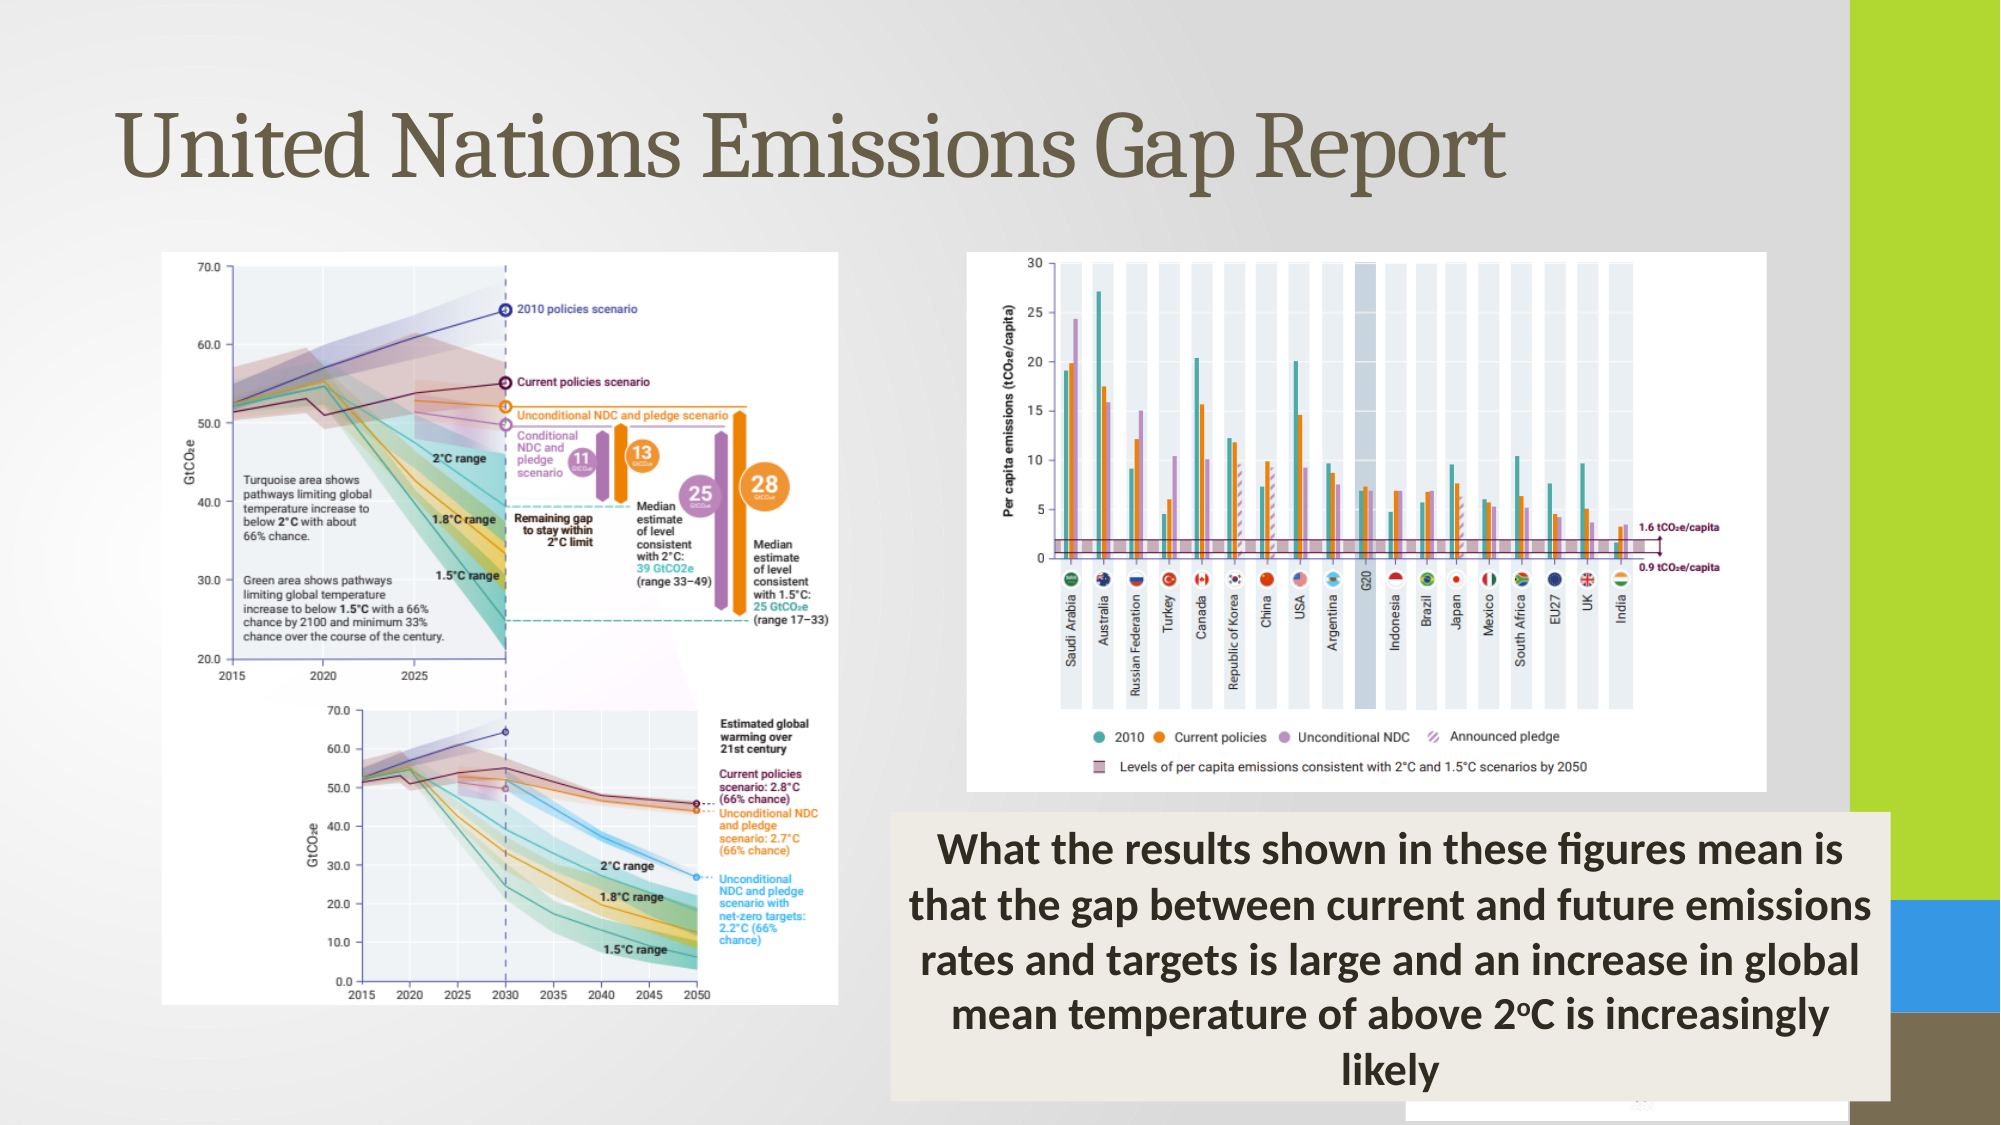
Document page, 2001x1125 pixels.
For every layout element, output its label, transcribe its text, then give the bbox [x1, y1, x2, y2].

text_box What the results shown in these figures mean is that the gap between current and future emissions rates and targets is large and an increase in global mean temperature of above 2oC is increasingly likely [890, 811, 1891, 1102]
picture [1405, 1102, 1848, 1121]
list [161, 251, 839, 1006]
title United Nations Emissions Gap Report [99, 45, 1767, 233]
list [966, 251, 1768, 792]
